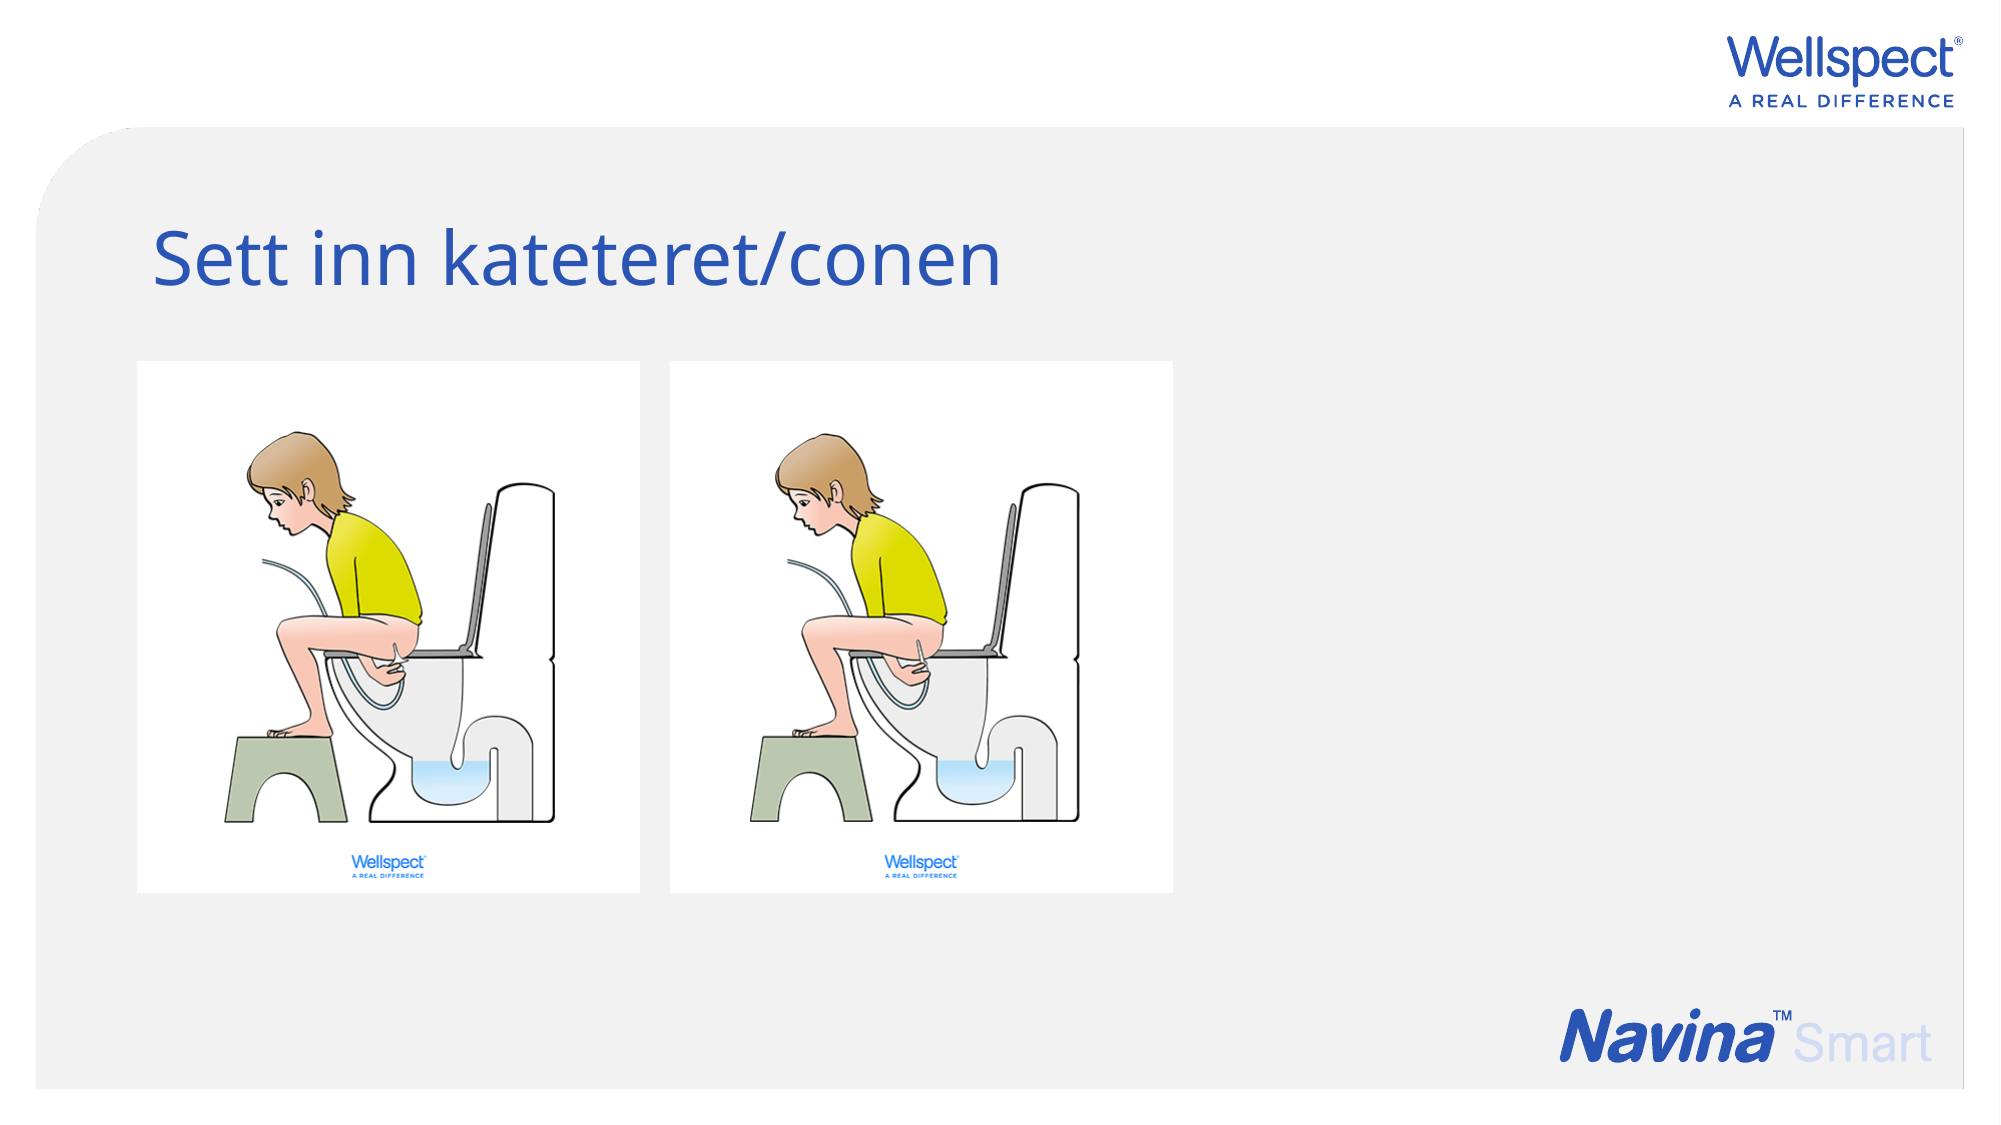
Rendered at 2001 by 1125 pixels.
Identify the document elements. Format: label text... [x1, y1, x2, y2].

title Sett inn kateteret/conen [137, 160, 1863, 362]
picture [0, 0, 2000, 1125]
